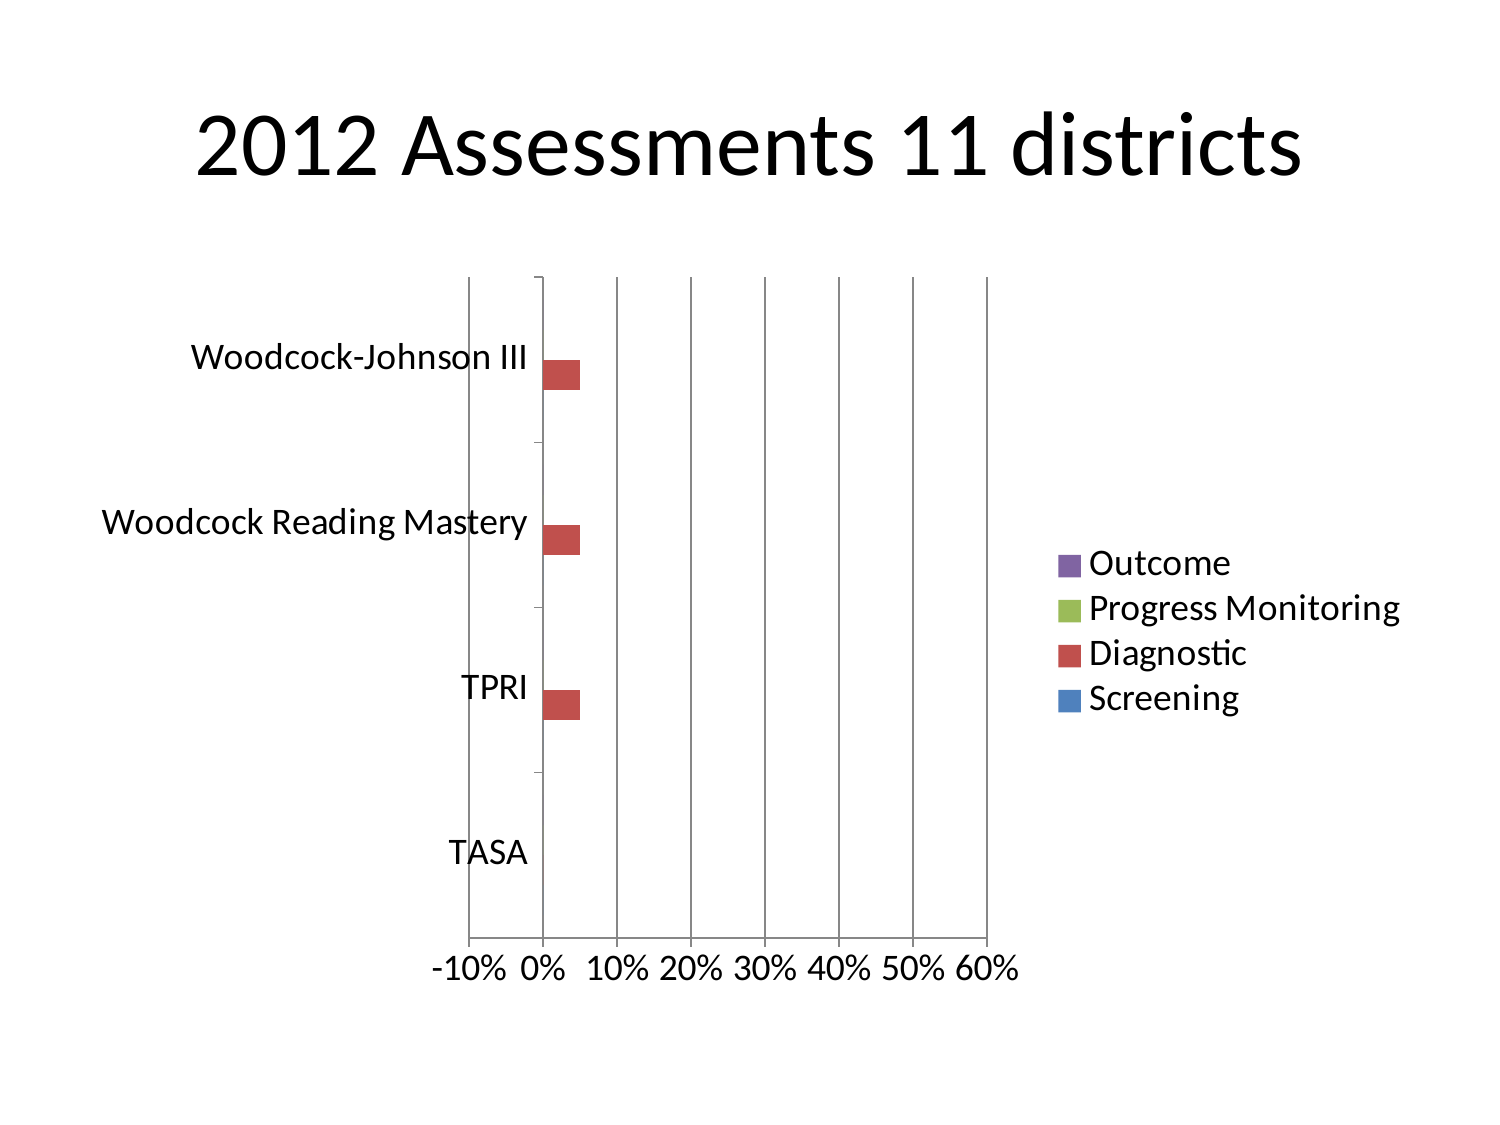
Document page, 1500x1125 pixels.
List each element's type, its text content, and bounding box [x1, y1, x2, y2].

chart [74, 262, 1426, 1006]
title 2012 Assessments 11 districts [75, 45, 1425, 233]
